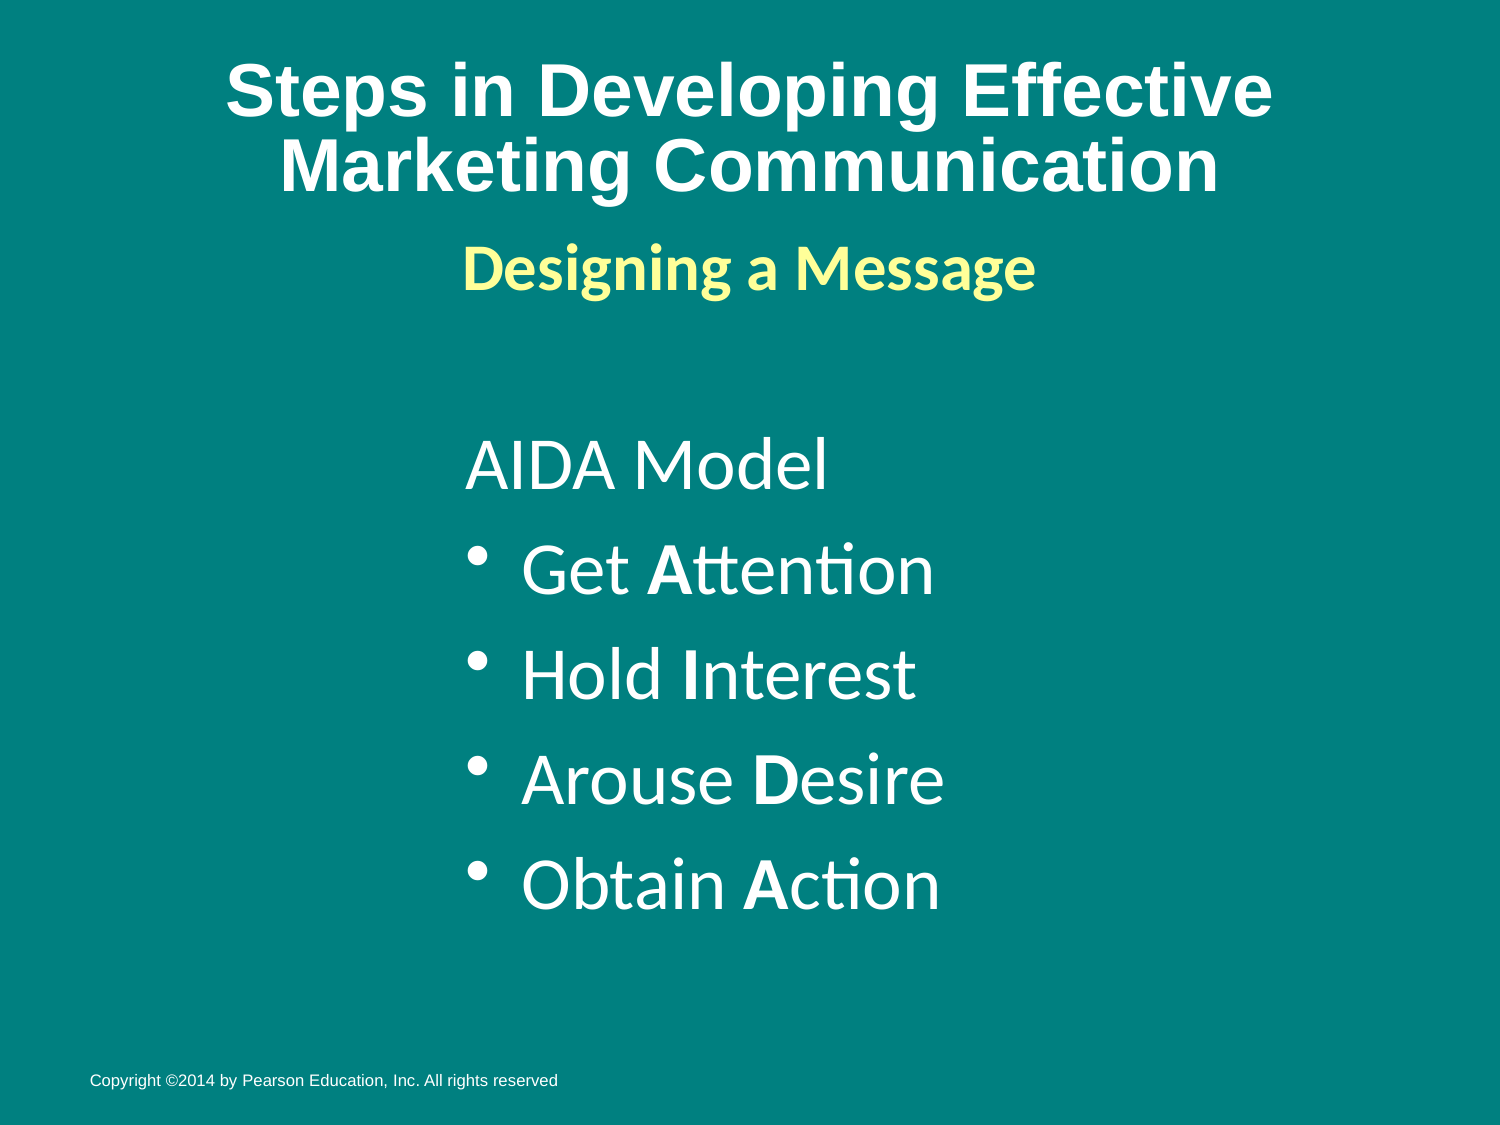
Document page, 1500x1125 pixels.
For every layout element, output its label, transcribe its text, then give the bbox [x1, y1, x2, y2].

list Designing a Message [162, 237, 1338, 301]
title Steps in Developing Effective Marketing Communication [112, 37, 1388, 226]
text_box Copyright ©2014 by Pearson Education, Inc. All rights reserved [74, 1062, 825, 1098]
list AIDA Model Get Attention Hold Interest Arouse Desire Obtain Action [449, 362, 988, 1038]
